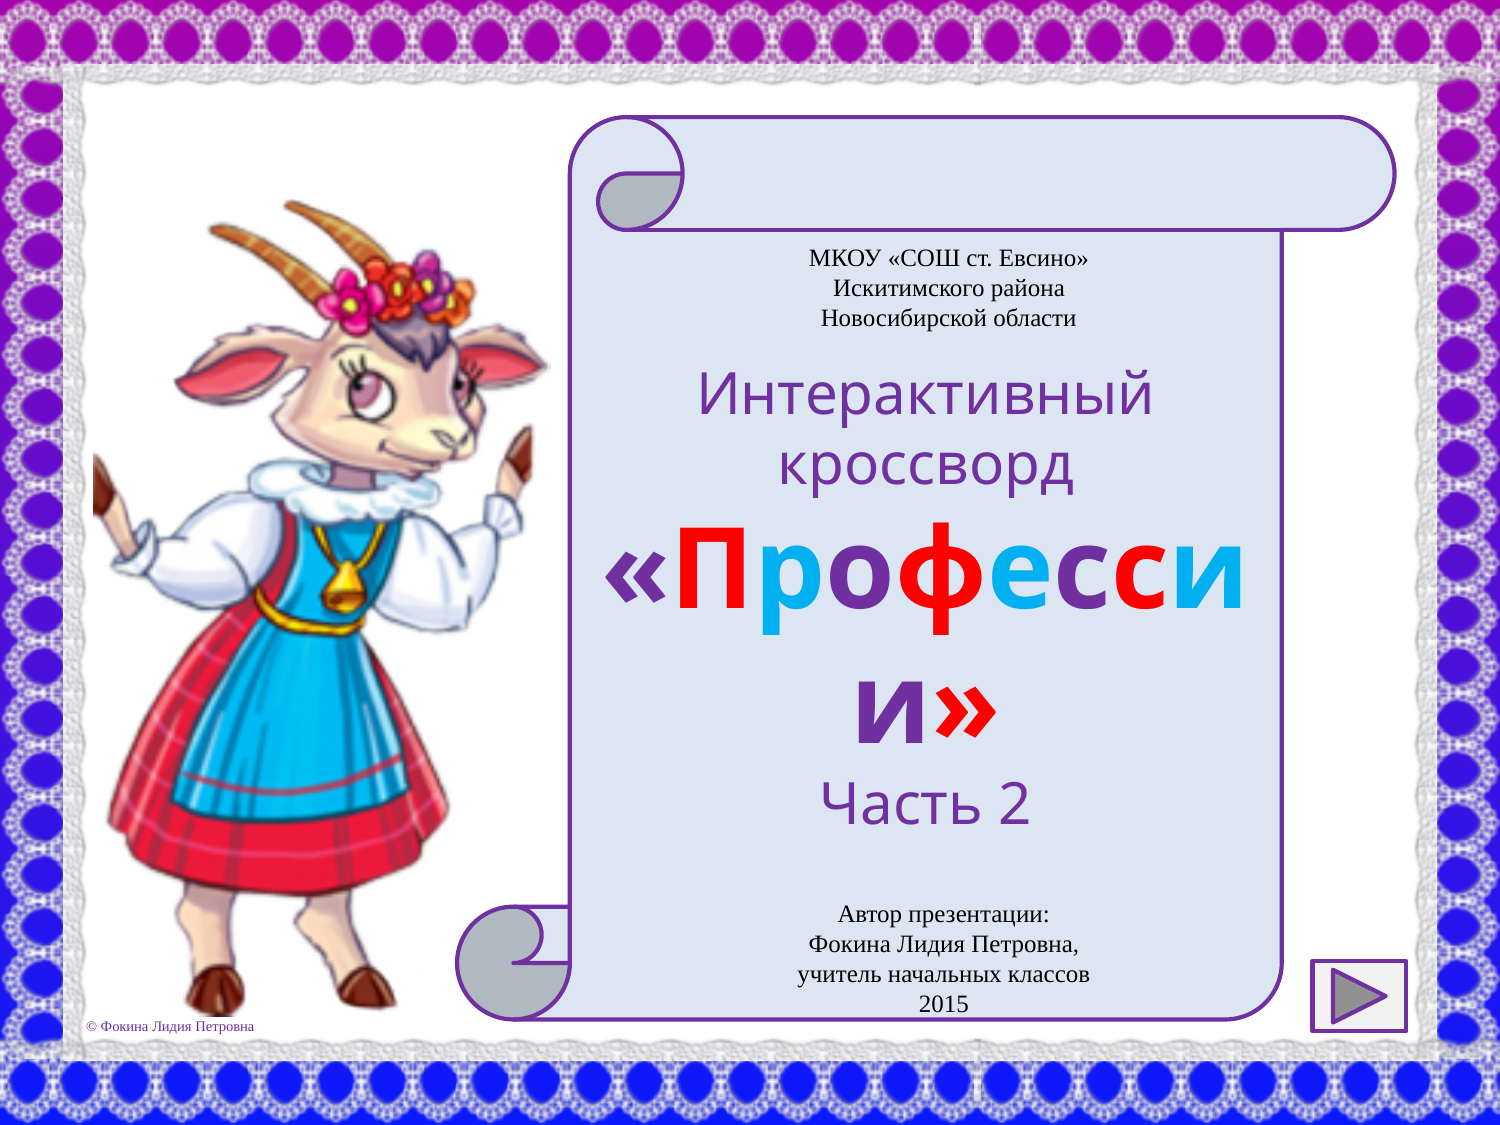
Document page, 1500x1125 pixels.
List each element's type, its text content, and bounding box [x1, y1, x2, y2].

text_box [1310, 959, 1408, 1033]
picture [93, 199, 551, 1017]
picture [1, 67, 89, 1058]
picture [0, 0, 1500, 1125]
text_box МКОУ «СОШ ст. Евсино» Искитимского района Новосибирской области [793, 234, 1104, 339]
text_box Автор презентации: Фокина Лидия Петровна, учитель начальных классов 2015 [777, 890, 1110, 1026]
text_box Интерактивный кроссворд «Профессии» Часть 2 [553, 115, 1397, 1022]
